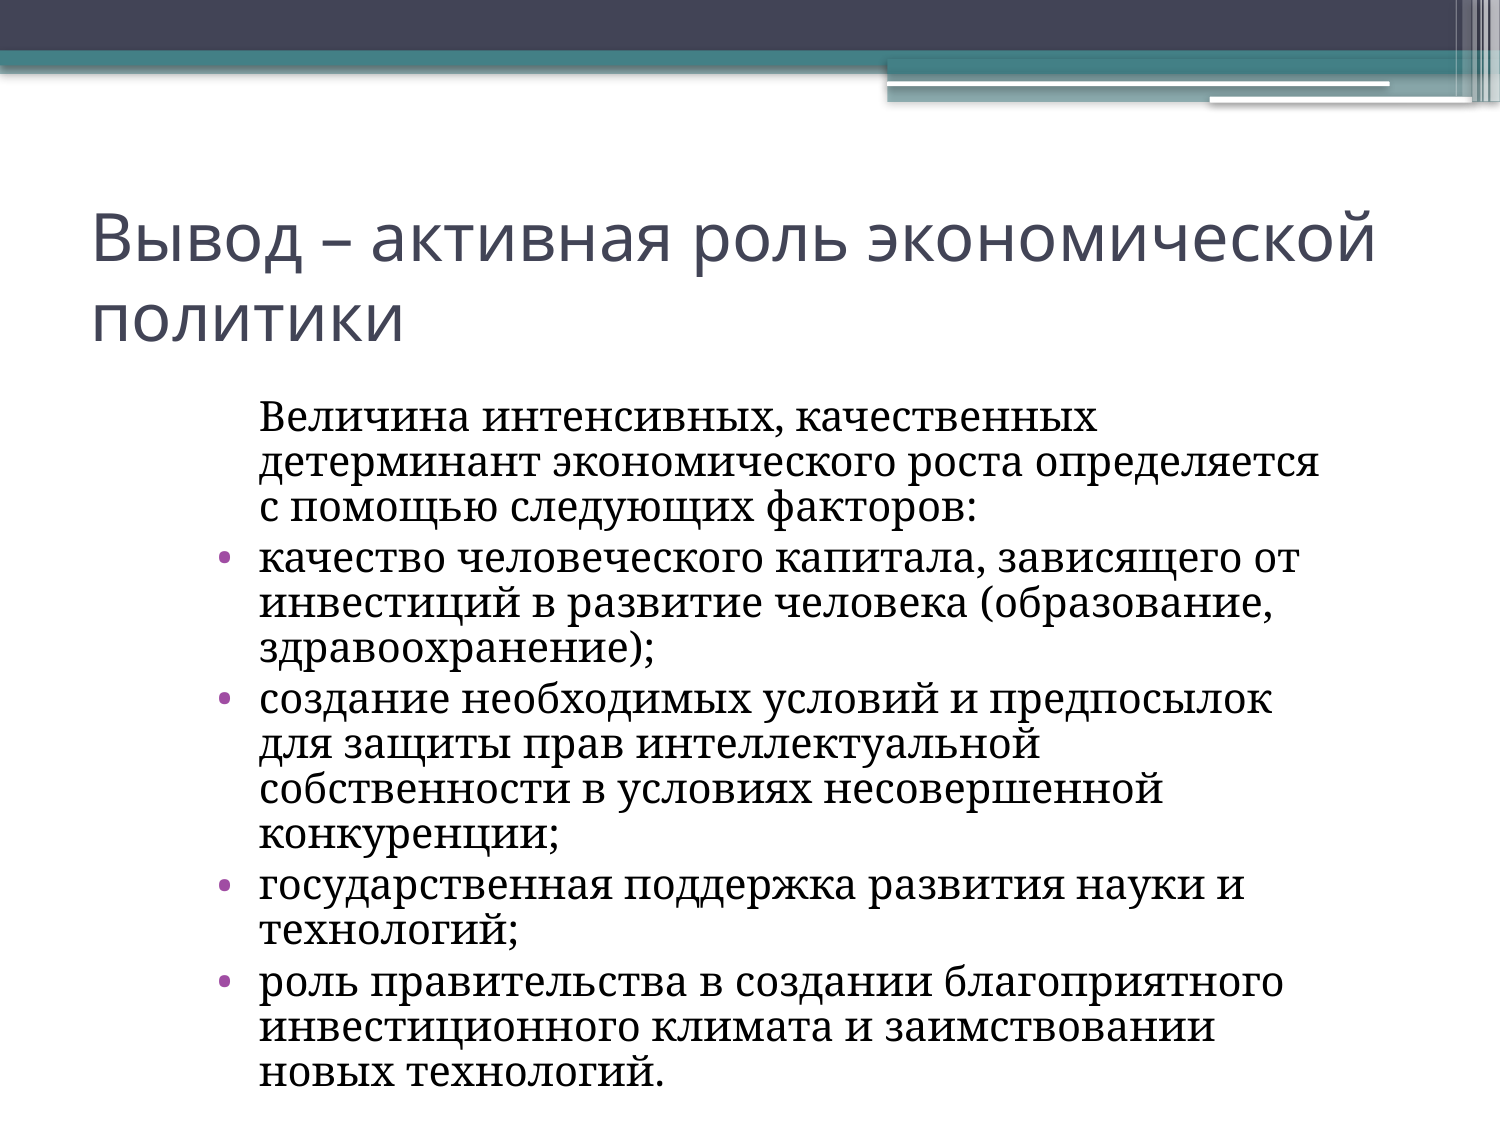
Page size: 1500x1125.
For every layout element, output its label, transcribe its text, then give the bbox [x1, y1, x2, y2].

title Вывод – активная роль экономической политики [74, 187, 1426, 363]
list Величина интенсивных, качественных детерминант экономического роста определяется с помощью следующих факторов: качество человеческого капитала, зависящего от инвестиций в развитие человека (образование, здравоохранение); создание необходимых условий и предпосылок для защиты прав интеллектуальной собственности в условиях несовершенной конкуренции; государственная поддержка развития науки и технологий; роль правительства в создании благоприятного инвестиционного климата и заимствовании новых технологий. [183, 387, 1365, 1101]
